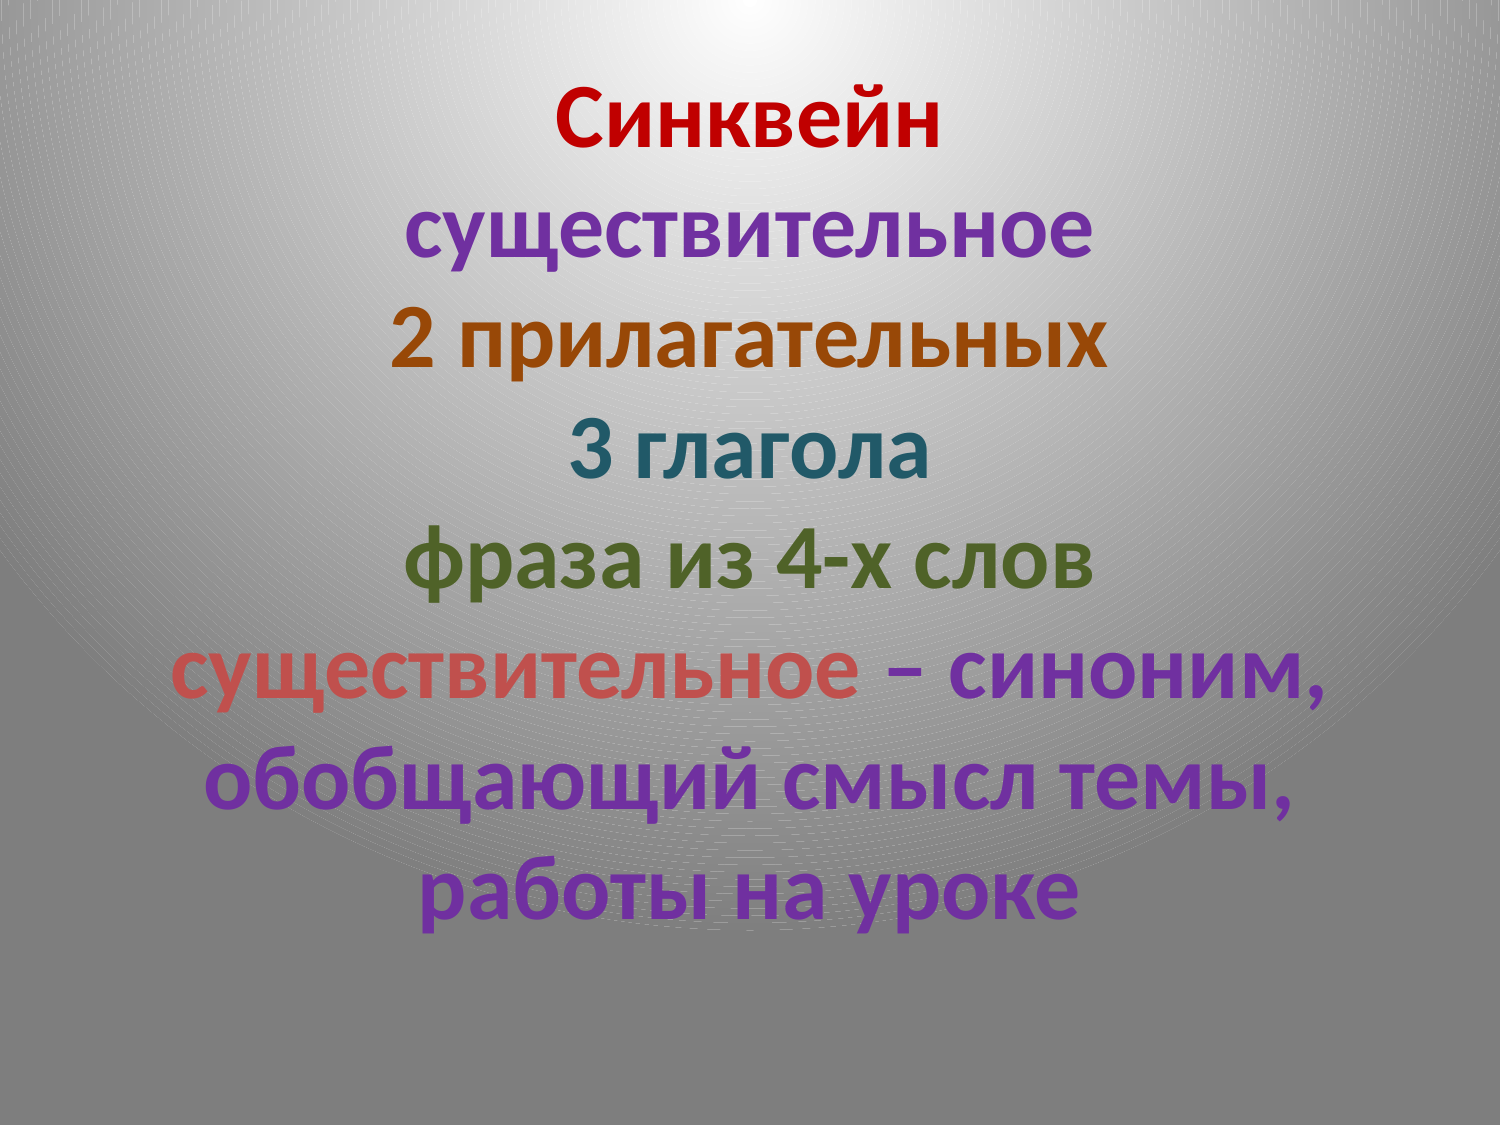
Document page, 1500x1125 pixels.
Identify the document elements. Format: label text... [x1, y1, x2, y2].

title Синквейн существительное 2 прилагательных 3 глагола фраза из 4-х слов существительное – синоним, обобщающий смысл темы, работы на уроке [75, 45, 1425, 1059]
